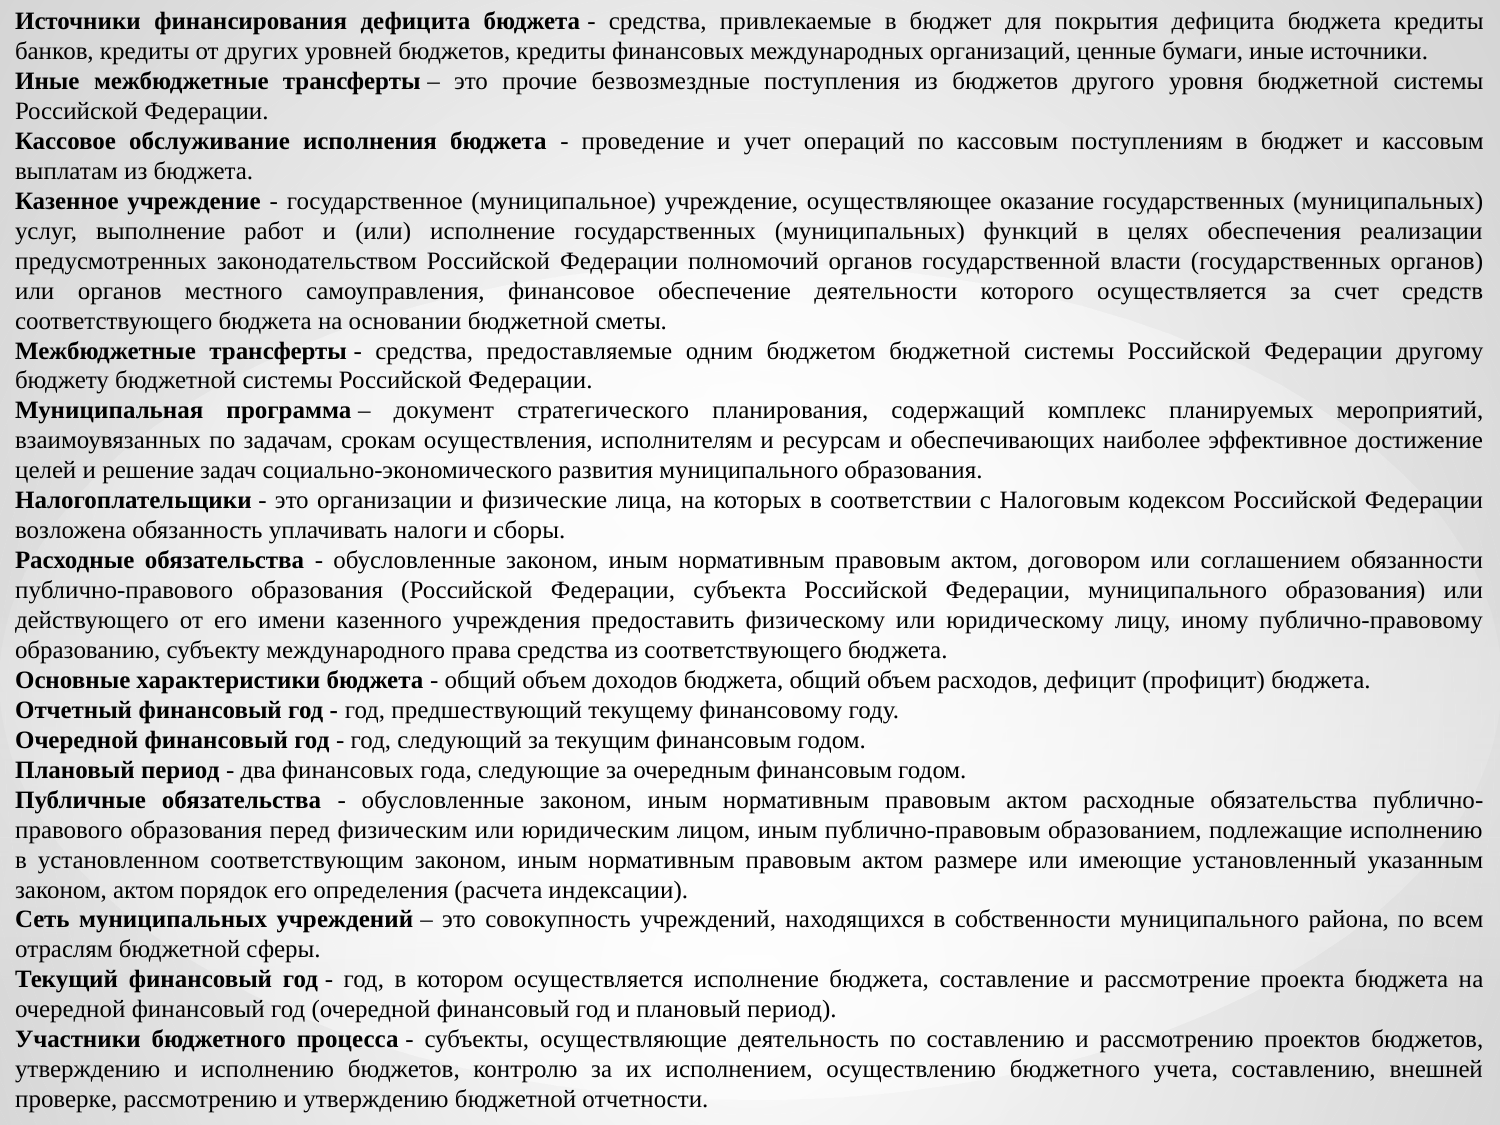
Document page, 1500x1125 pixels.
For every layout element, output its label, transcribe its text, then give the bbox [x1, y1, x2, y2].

text_box Источники финансирования дефицита бюджета - средства, привлекаемые в бюджет для покрытия дефицита бюджета кредиты банков, кредиты от других уровней бюджетов, кредиты финансовых международных организаций, ценные бумаги, иные источники. Иные межбюджетные трансферты – это прочие безвозмездные поступления из бюджетов другого уровня бюджетной системы Российской Федерации. Кассовое обслуживание исполнения бюджета - проведение и учет операций по кассовым поступлениям в бюджет и кассовым выплатам из бюджета. Казенное учреждение - государственное (муниципальное) учреждение, осуществляющее оказание государственных (муниципальных) услуг, выполнение работ и (или) исполнение государственных (муниципальных) функций в целях обеспечения реализации предусмотренных законодательством Российской Федерации полномочий органов государственной власти (государственных органов) или органов местного самоуправления, финансовое обеспечение деятельности которого осуществляется за счет средств соответствующего бюджета на основании бюджетной сметы. Межбюджетные трансферты - средства, предоставляемые одним бюджетом бюджетной системы Российской Федерации другому бюджету бюджетной системы Российской Федерации. Муниципальная программа – документ стратегического планирования, содержащий комплекс планируемых мероприятий, взаимоувязанных по задачам, срокам осуществления, исполнителям и ресурсам и обеспечивающих наиболее эффективное достижение целей и решение задач социально-экономического развития муниципального образования. Налогоплательщики - это организации и физические лица, на которых в соответствии с Налоговым кодексом Российской Федерации возложена обязанность уплачивать налоги и сборы. Расходные обязательства - обусловленные законом, иным нормативным правовым актом, договором или соглашением обязанности публично-правового образования (Российской Федерации, субъекта Российской Федерации, муниципального образования) или действующего от его имени казенного учреждения предоставить физическому или юридическому лицу, иному публично-правовому образованию, субъекту международного права средства из соответствующего бюджета. Основные характеристики бюджета - общий объем доходов бюджета, общий объем расходов, дефицит (профицит) бюджета. Отчетный финансовый год - год, предшествующий текущему финансовому году. Очередной финансовый год - год, следующий за текущим финансовым годом. Плановый период - два финансовых года, следующие за очередным финансовым годом. Публичные обязательства - обусловленные законом, иным нормативным правовым актом расходные обязательства публично-правового образования перед физическим или юридическим лицом, иным публично-правовым образованием, подлежащие исполнению в установленном соответствующим законом, иным нормативным правовым актом размере или имеющие установленный указанным законом, актом порядок его определения (расчета индексации). Сеть муниципальных учреждений – это совокупность учреждений, находящихся в собственности муниципального района, по всем отраслям бюджетной сферы. Текущий финансовый год - год, в котором осуществляется исполнение бюджета, составление и рассмотрение проекта бюджета на очередной финансовый год (очередной финансовый год и плановый период). Участники бюджетного процесса - субъекты, осуществляющие деятельность по составлению и рассмотрению проектов бюджетов, утверждению и исполнению бюджетов, контролю за их исполнением, осуществлению бюджетного учета, составлению, внешней проверке, рассмотрению и утверждению бюджетной отчетности. [0, 0, 1500, 1125]
